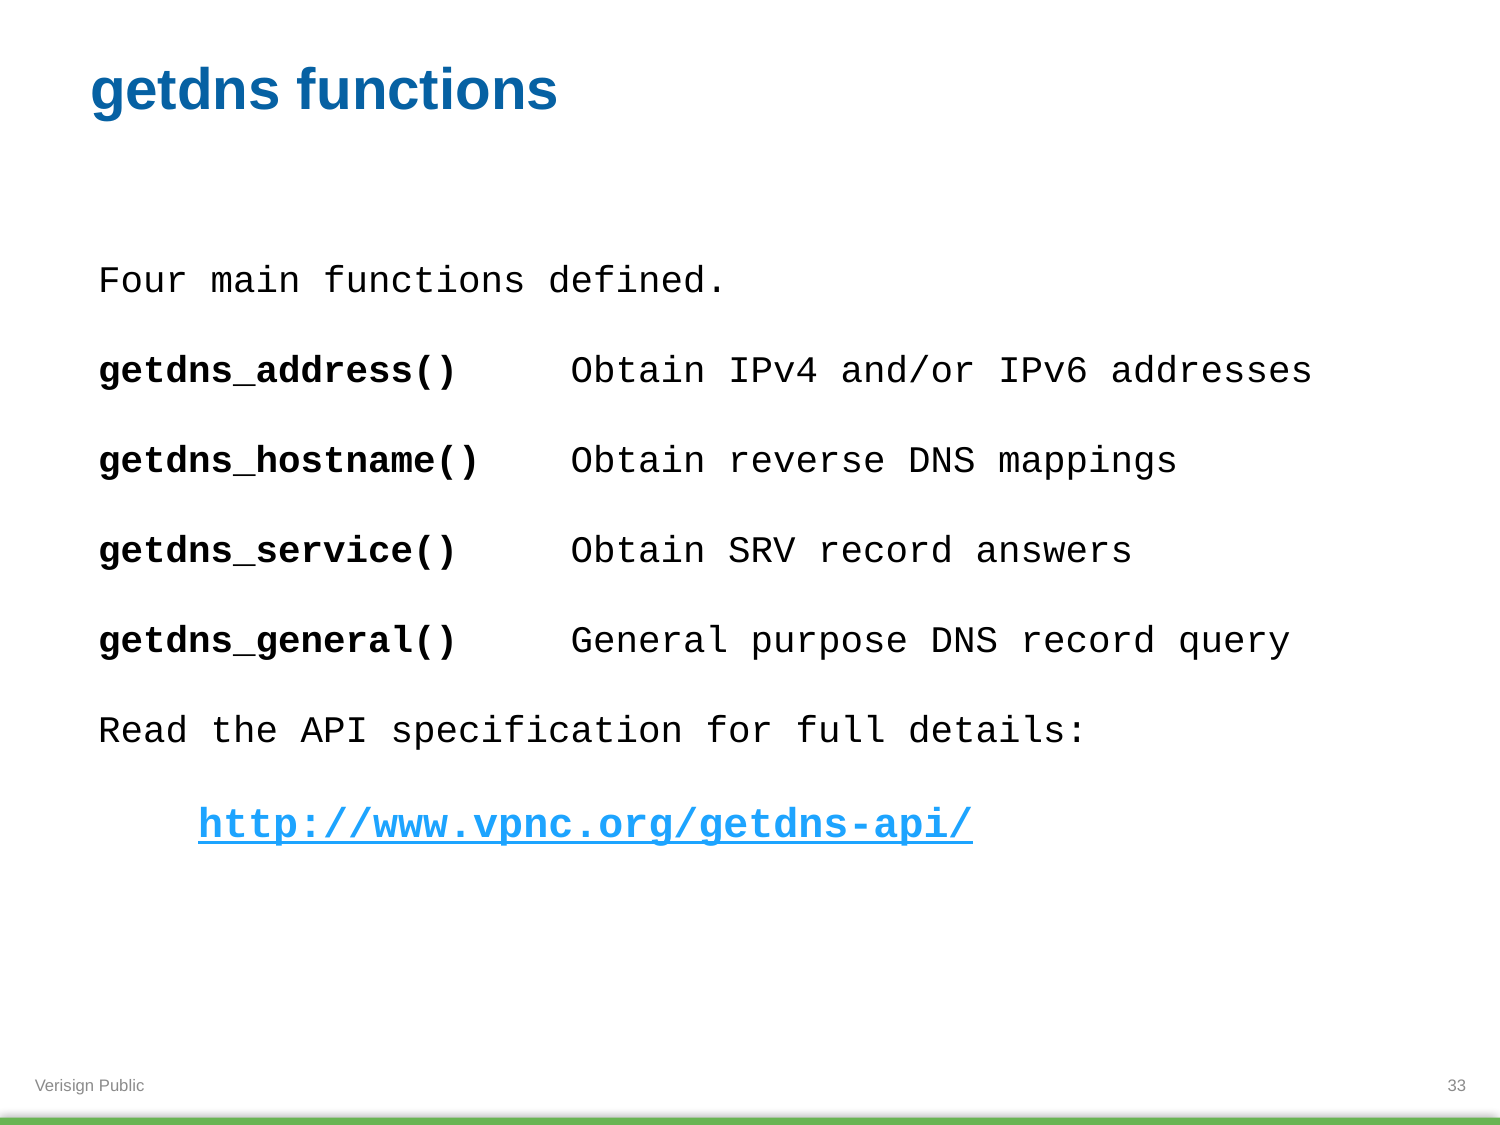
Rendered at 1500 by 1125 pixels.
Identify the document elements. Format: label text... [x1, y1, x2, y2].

text_box Four main functions defined. getdns_address() Obtain IPv4 and/or IPv6 addresses getdns_hostname() Obtain reverse DNS mappings getdns_service() Obtain SRV record answers getdns_general() General purpose DNS record query Read the API specification for full details: http://www.vpnc.org/getdns-api/ [92, 249, 1323, 897]
slide_number 33 [1422, 1072, 1482, 1098]
title getdns functions [75, 40, 1425, 132]
